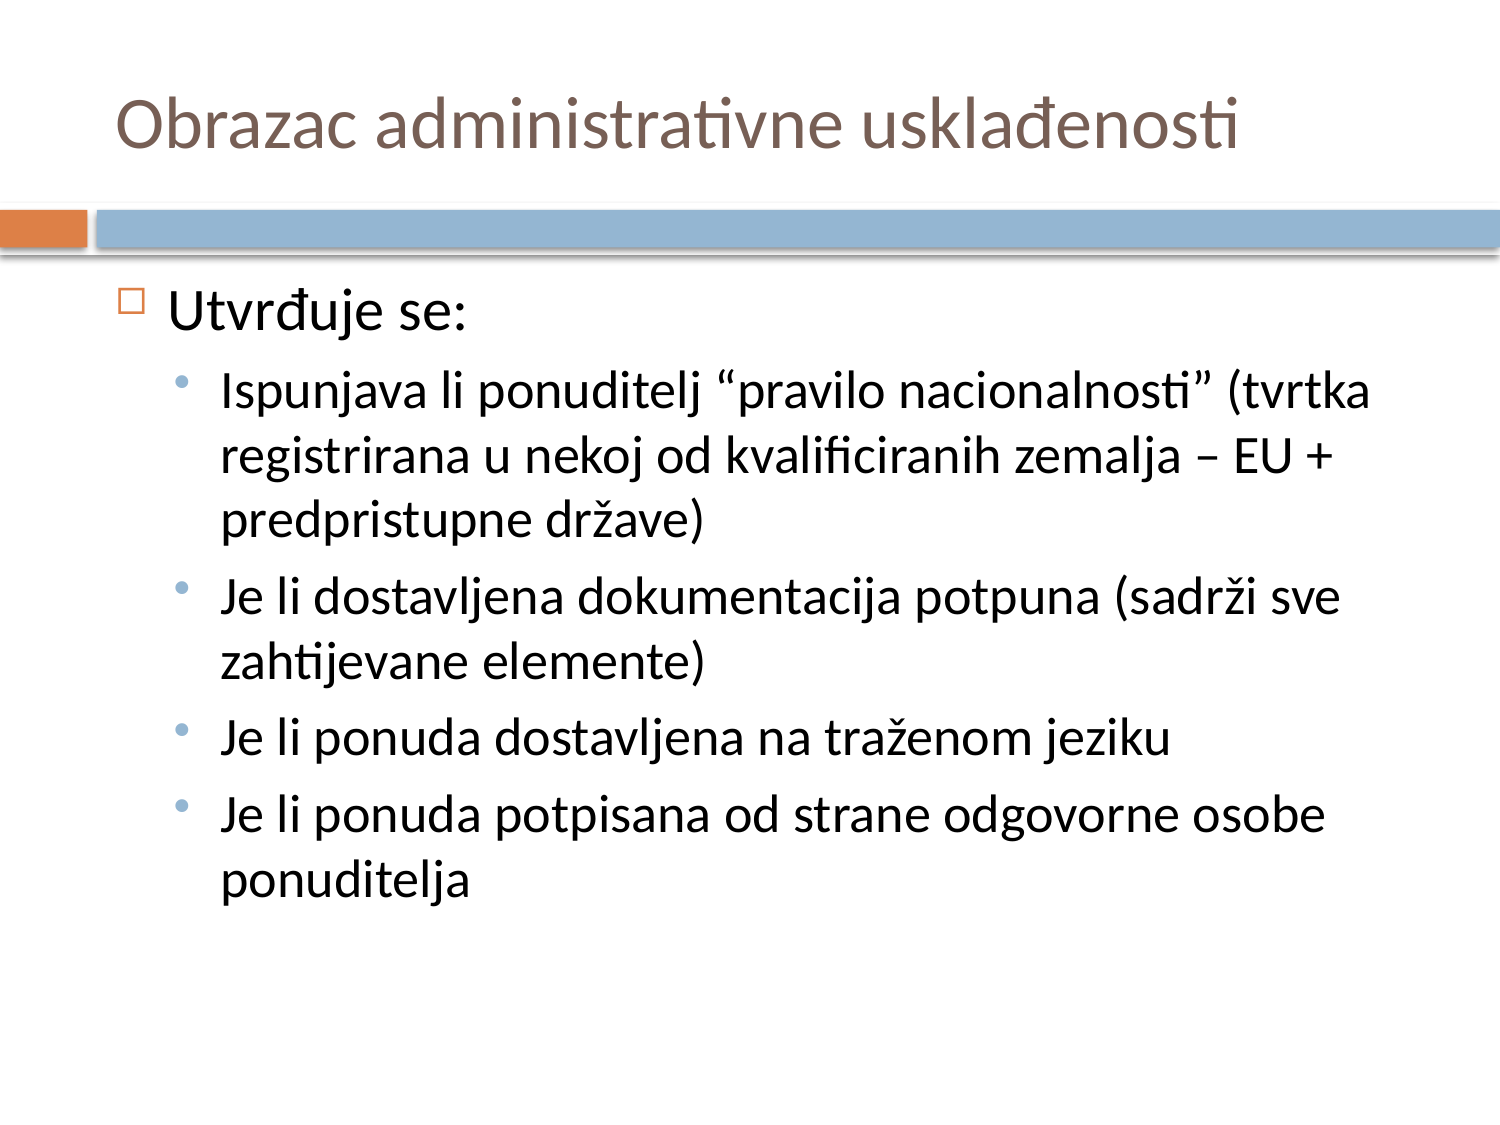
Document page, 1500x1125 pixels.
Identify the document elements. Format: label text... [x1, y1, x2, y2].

title Obrazac administrativne usklađenosti [100, 37, 1439, 201]
list Utvrđuje se: Ispunjava li ponuditelj “pravilo nacionalnosti” (tvrtka registrirana u nekoj od kvalificiranih zemalja – EU + predpristupne države) Je li dostavljena dokumentacija potpuna (sadrži sve zahtijevane elemente) Je li ponuda dostavljena na traženom jeziku Je li ponuda potpisana od strane odgovorne osobe ponuditelja [100, 262, 1439, 1001]
